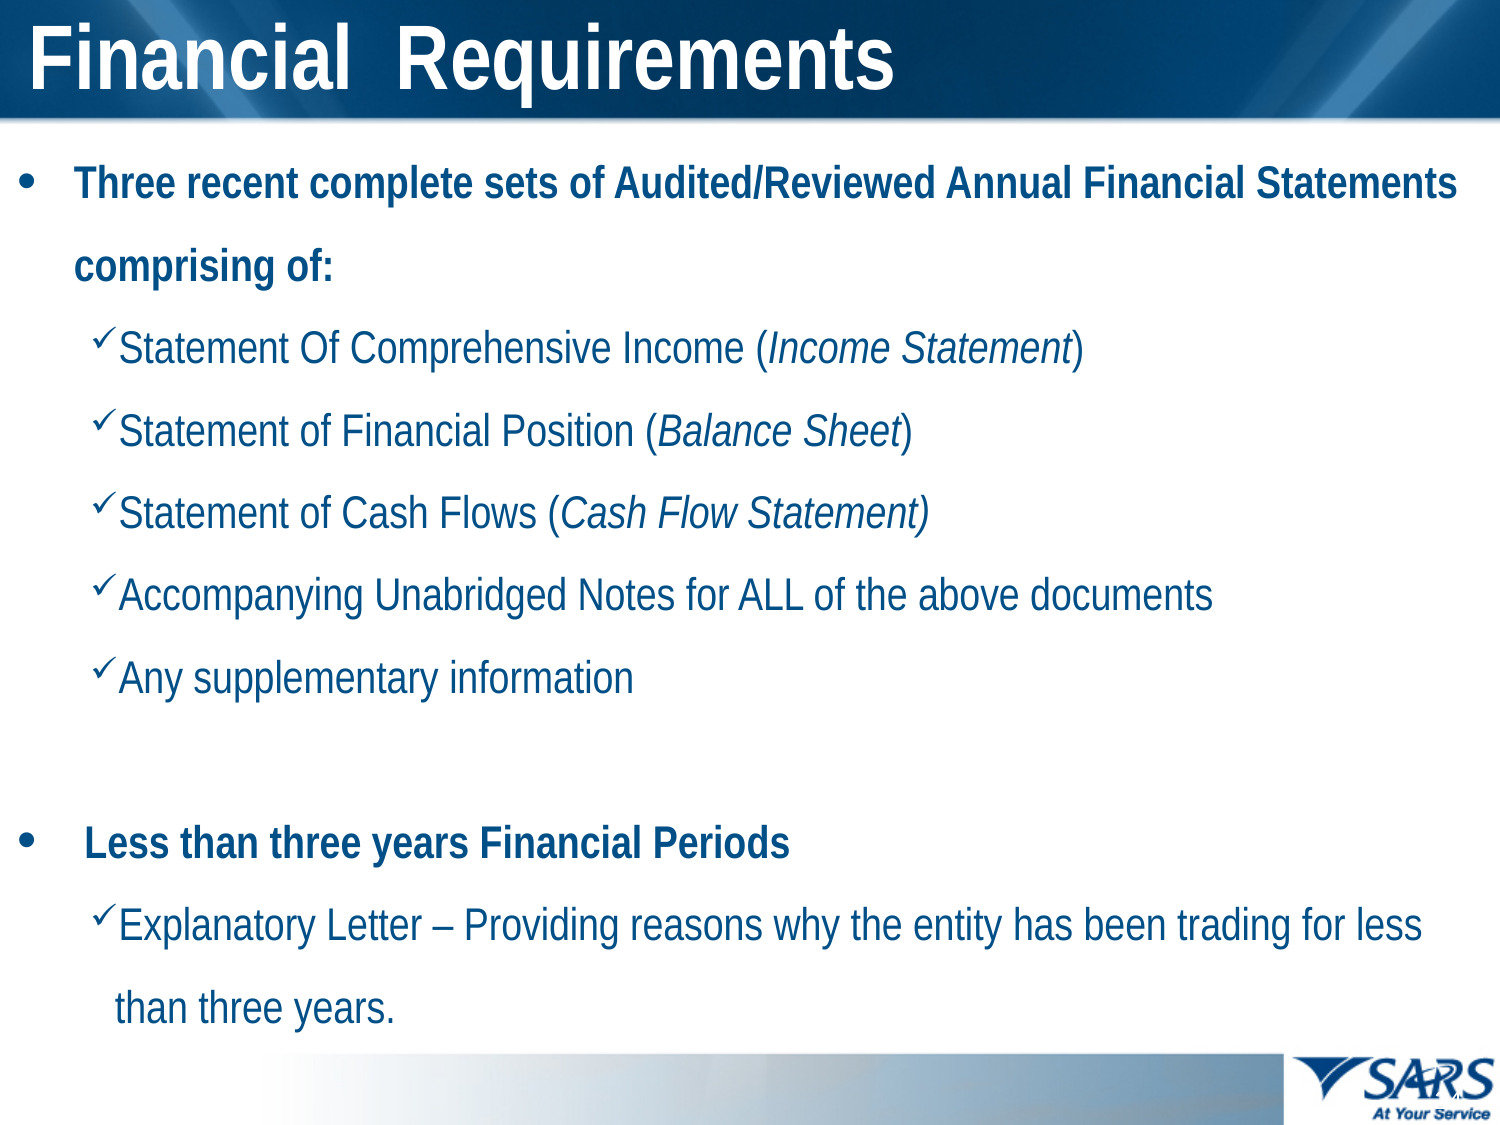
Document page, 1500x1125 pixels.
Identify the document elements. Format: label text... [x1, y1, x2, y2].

title Financial Requirements [27, 4, 1500, 119]
picture [0, 0, 1500, 1125]
slide_number 24 [1320, 1084, 1463, 1115]
list Three recent complete sets of Audited/Reviewed Annual Financial Statements comprising of: Statement Of Comprehensive Income (Income Statement) Statement of Financial Position (Balance Sheet) Statement of Cash Flows (Cash Flow Statement) Accompanying Unabridged Notes for ALL of the above documents Any supplementary information Less than three years Financial Periods Explanatory Letter – Providing reasons why the entity has been trading for less than three years. [17, 125, 1500, 1125]
